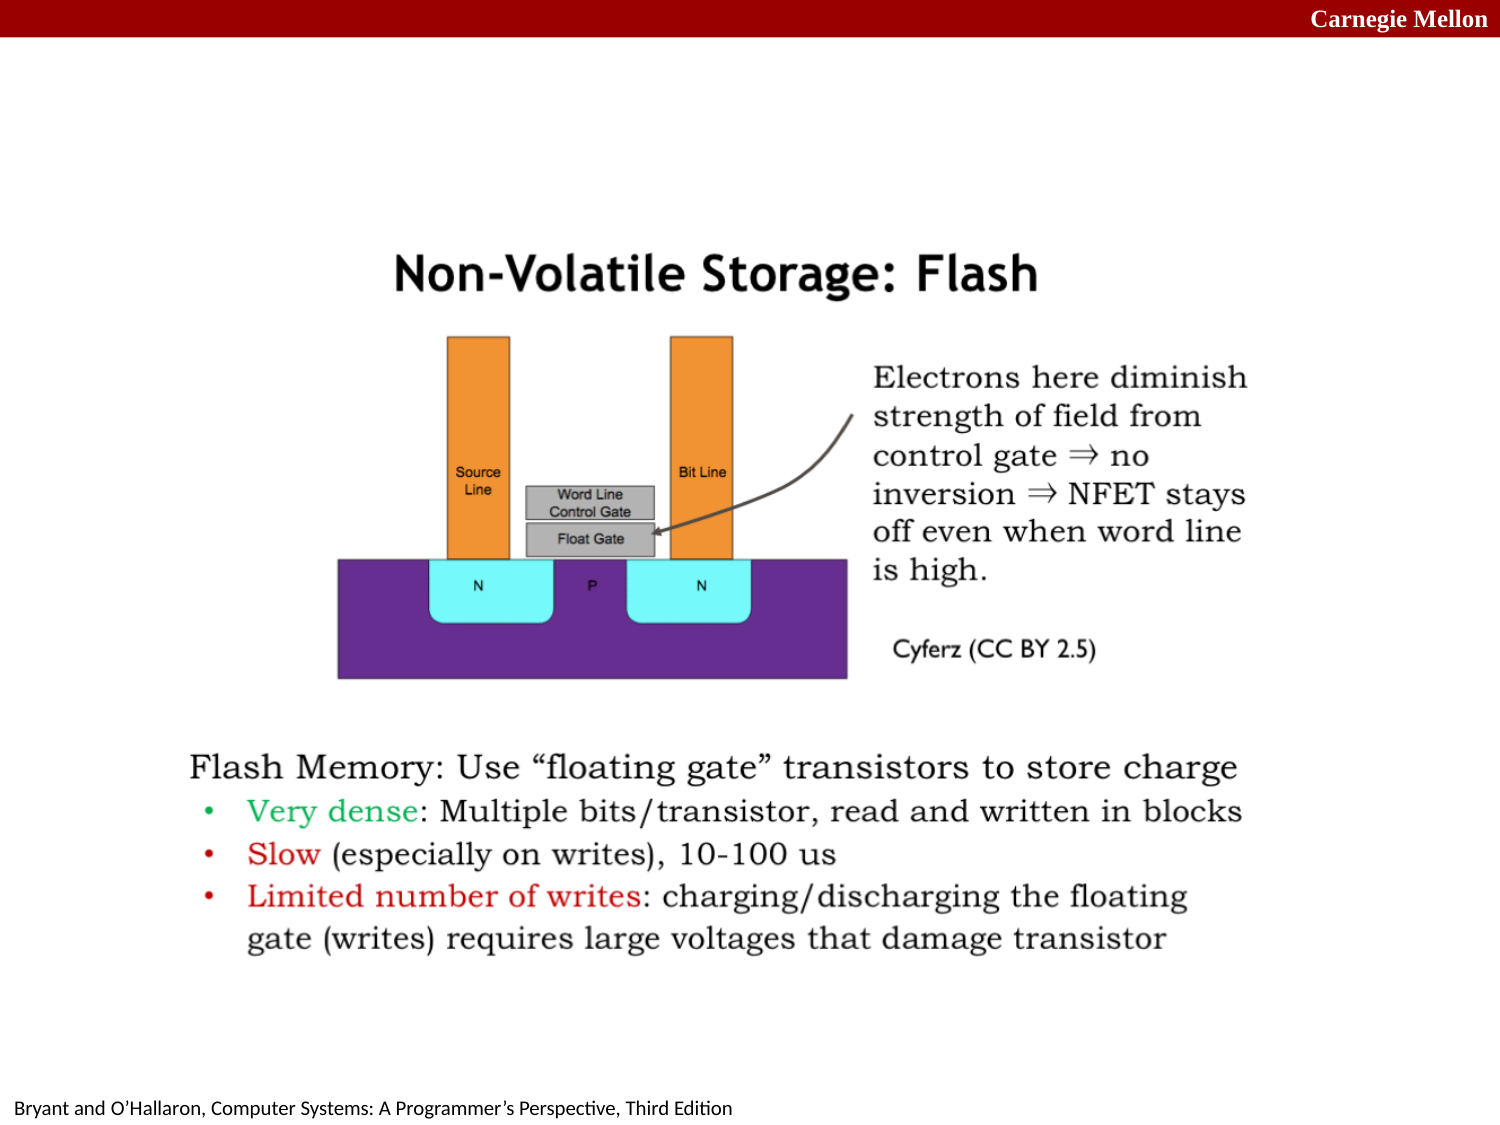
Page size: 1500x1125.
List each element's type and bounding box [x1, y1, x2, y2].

picture [139, 196, 1295, 1063]
